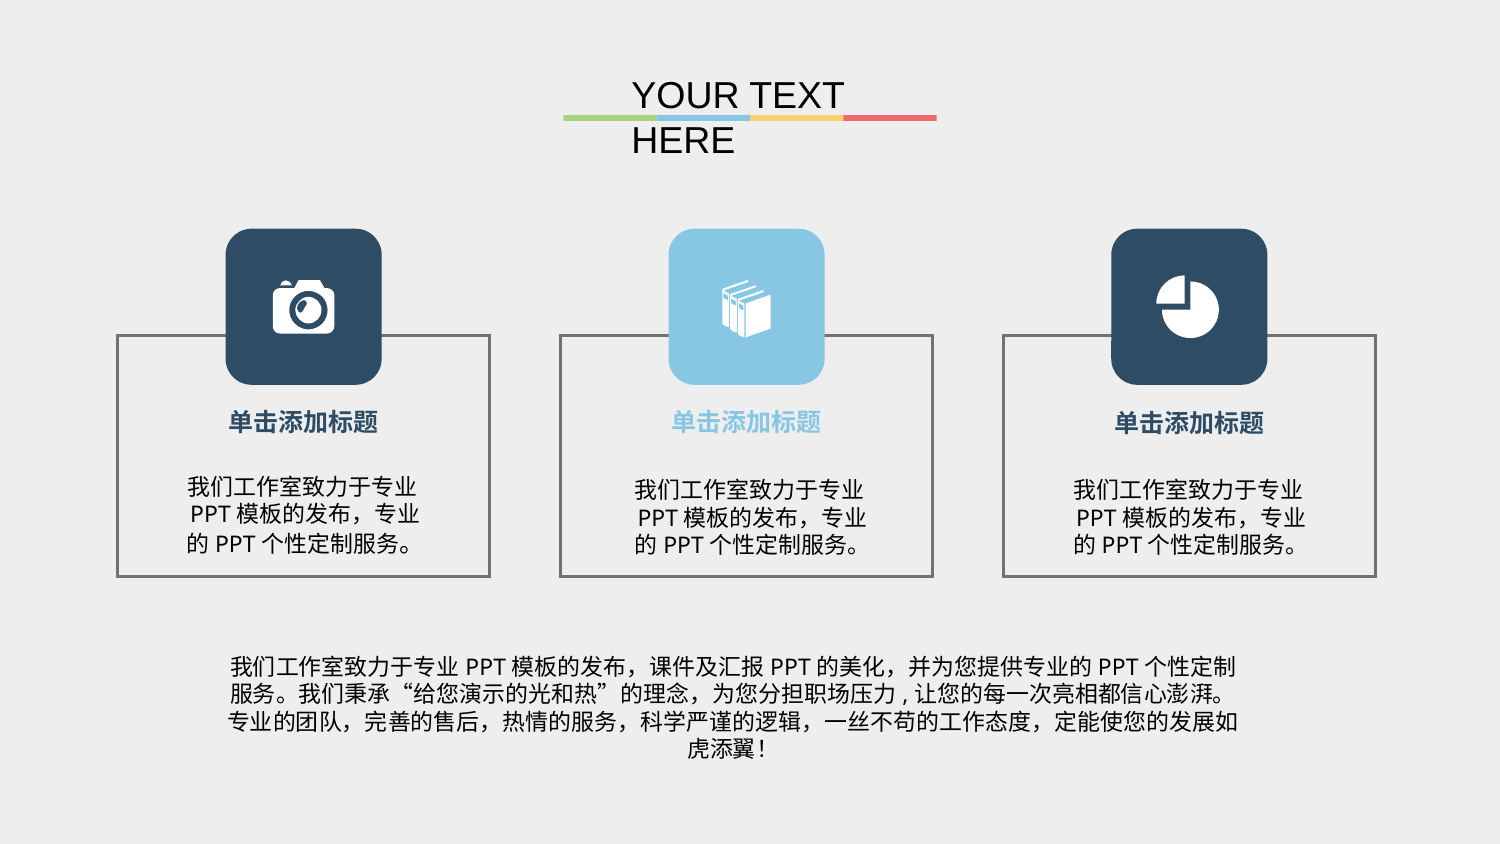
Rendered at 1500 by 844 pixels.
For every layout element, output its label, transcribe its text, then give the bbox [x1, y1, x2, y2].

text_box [1003, 228, 1376, 577]
text_box YOUR TEXT HERE [620, 65, 937, 115]
text_box YOUR TEXT HERE [620, 121, 937, 167]
text_box 我们工作室致力于专业PPT模板的发布，课件及汇报PPT的美化，并为您提供专业的PPT个性定制服务。我们秉承“给您演示的光和热”的理念，为您分担职场压力,让您的每一次亮相都信心澎湃。专业的团队，完善的售后，热情的服务，科学严谨的逻辑，一丝不苟的工作态度，定能使您的发展如虎添翼！ [214, 647, 1252, 769]
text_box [560, 228, 933, 577]
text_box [117, 228, 490, 577]
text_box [563, 115, 937, 121]
